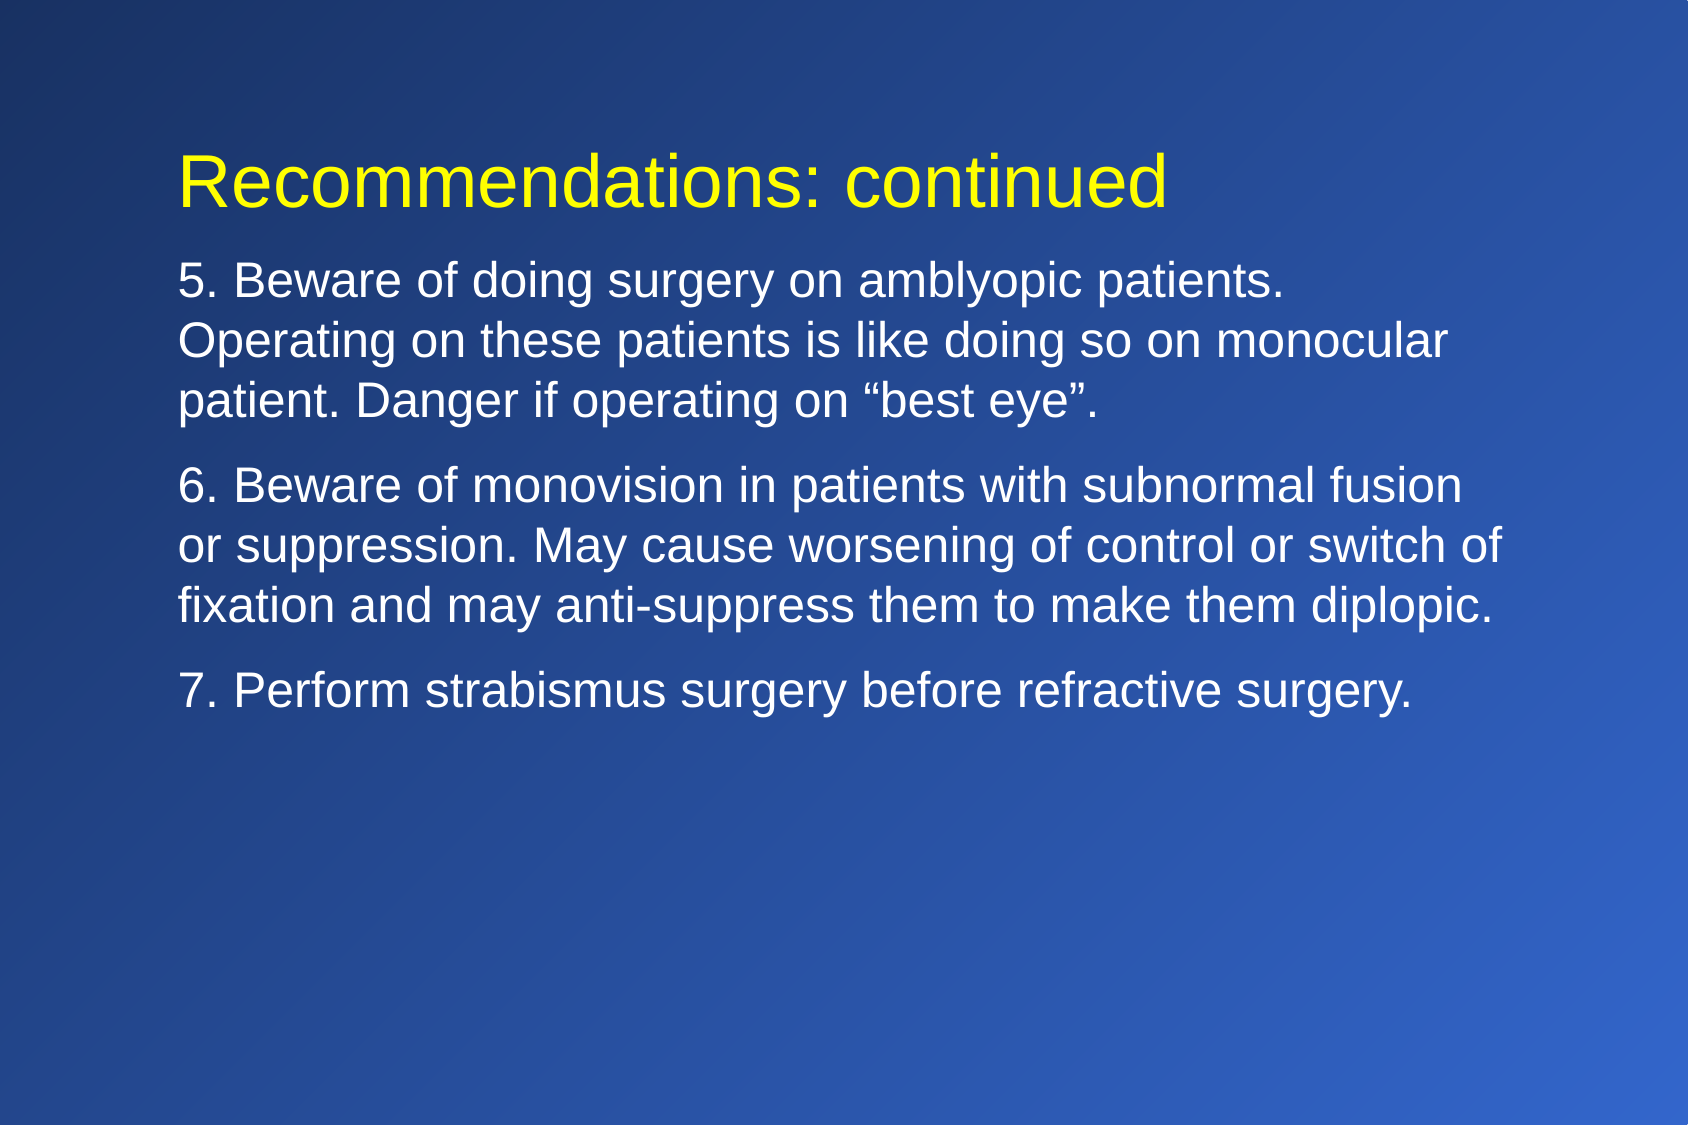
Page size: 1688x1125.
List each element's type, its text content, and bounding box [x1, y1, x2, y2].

text_box Recommendations: continued 5. Beware of doing surgery on amblyopic patients. Operating on these patients is like doing so on monocular patient. Danger if operating on “best eye”. 6. Beware of monovision in patients with subnormal fusion or suppression. May cause worsening of control or switch of fixation and may anti-suppress them to make them diplopic. 7. Perform strabismus surgery before refractive surgery. [162, 124, 1525, 810]
